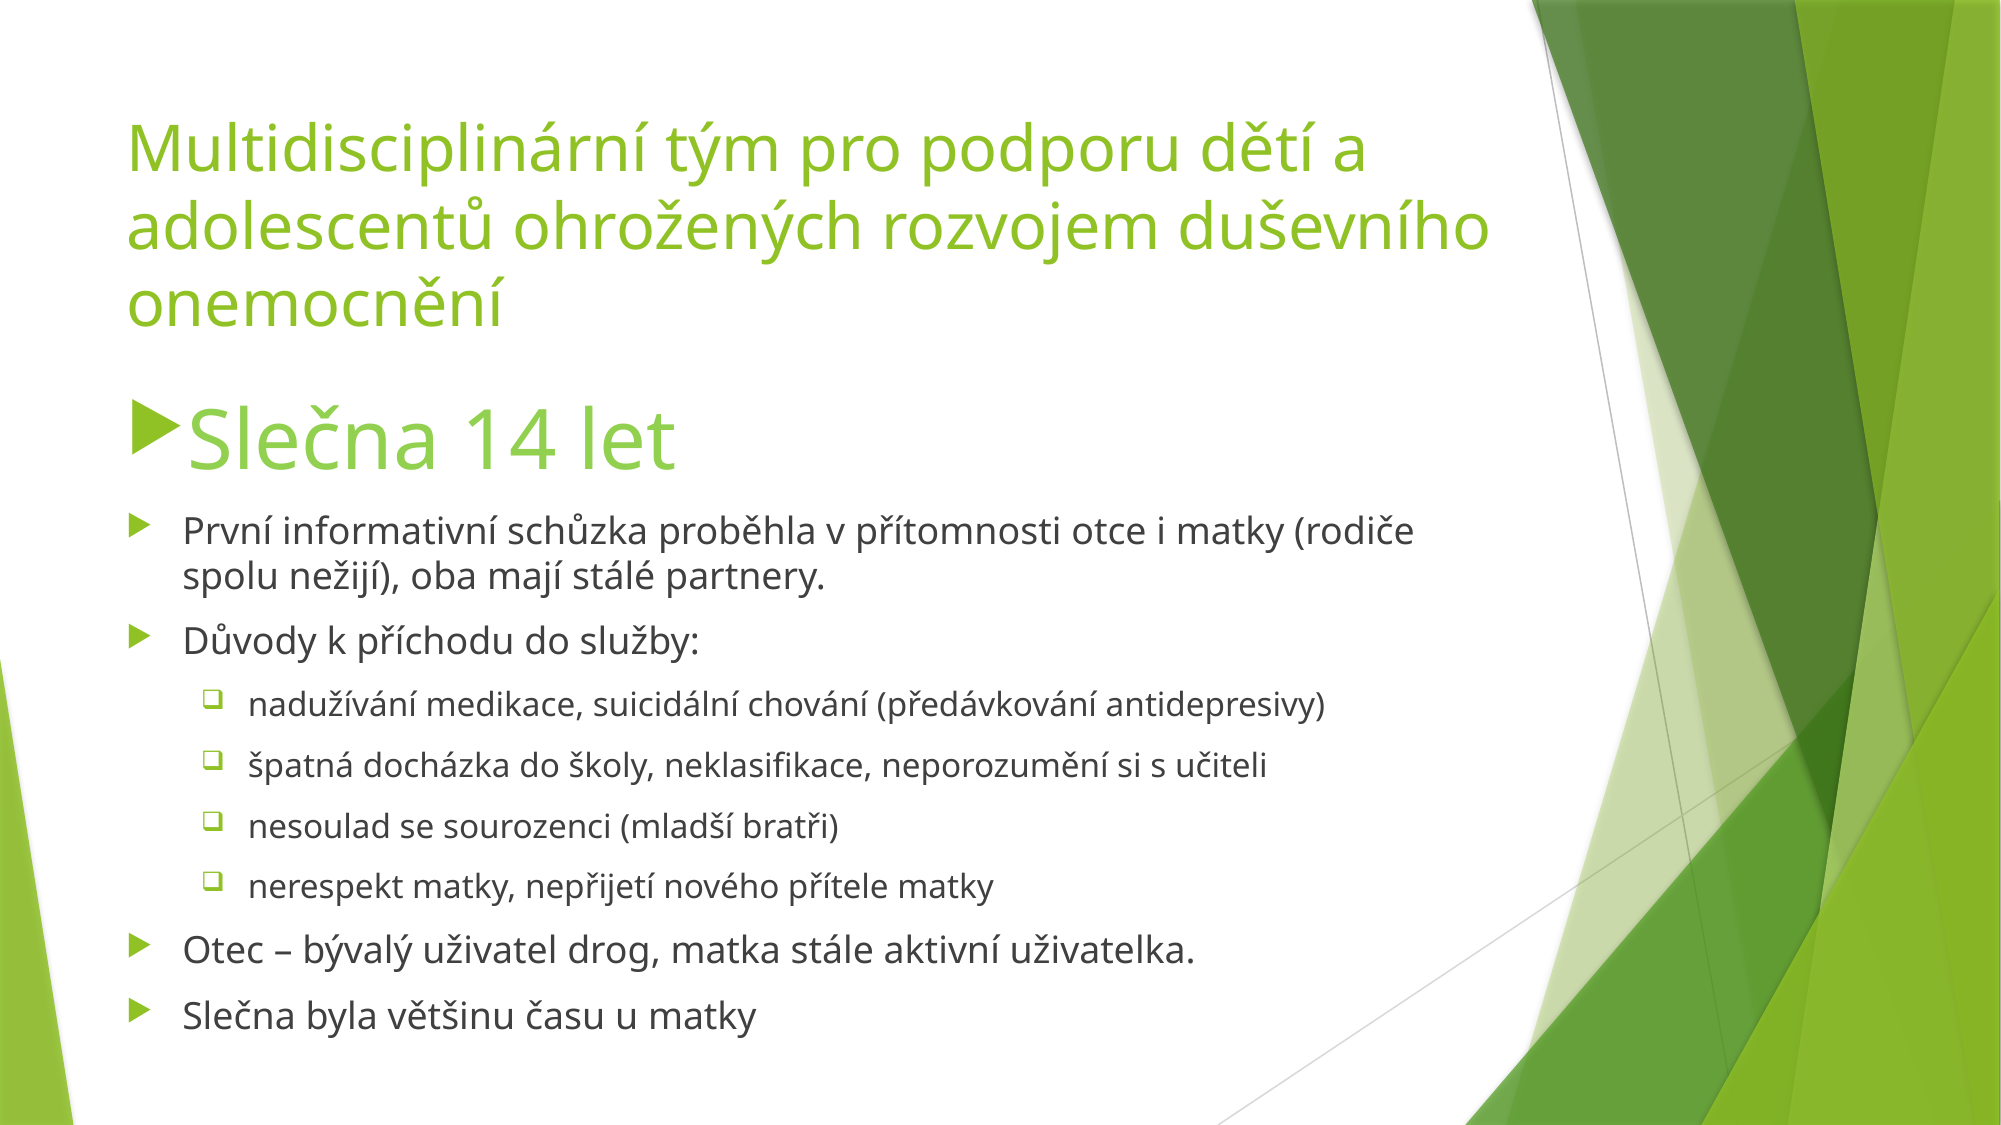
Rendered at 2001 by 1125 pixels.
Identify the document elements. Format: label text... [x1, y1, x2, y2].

list Slečna 14 let První informativní schůzka proběhla v přítomnosti otce i matky (rodiče spolu nežijí), oba mají stálé partnery. Důvody k příchodu do služby: nadužívání medikace, suicidální chování (předávkování antidepresivy) špatná docházka do školy, neklasifikace, neporozumění si s učiteli nesoulad se sourozenci (mladší bratři) nerespekt matky, nepřijetí nového přítele matky Otec – bývalý uživatel drog, matka stále aktivní uživatelka. Slečna byla většinu času u matky [111, 378, 1522, 1064]
title Multidisciplinární tým pro podporu dětí a adolescentů ohrožených rozvojem duševního onemocnění [111, 99, 1522, 350]
